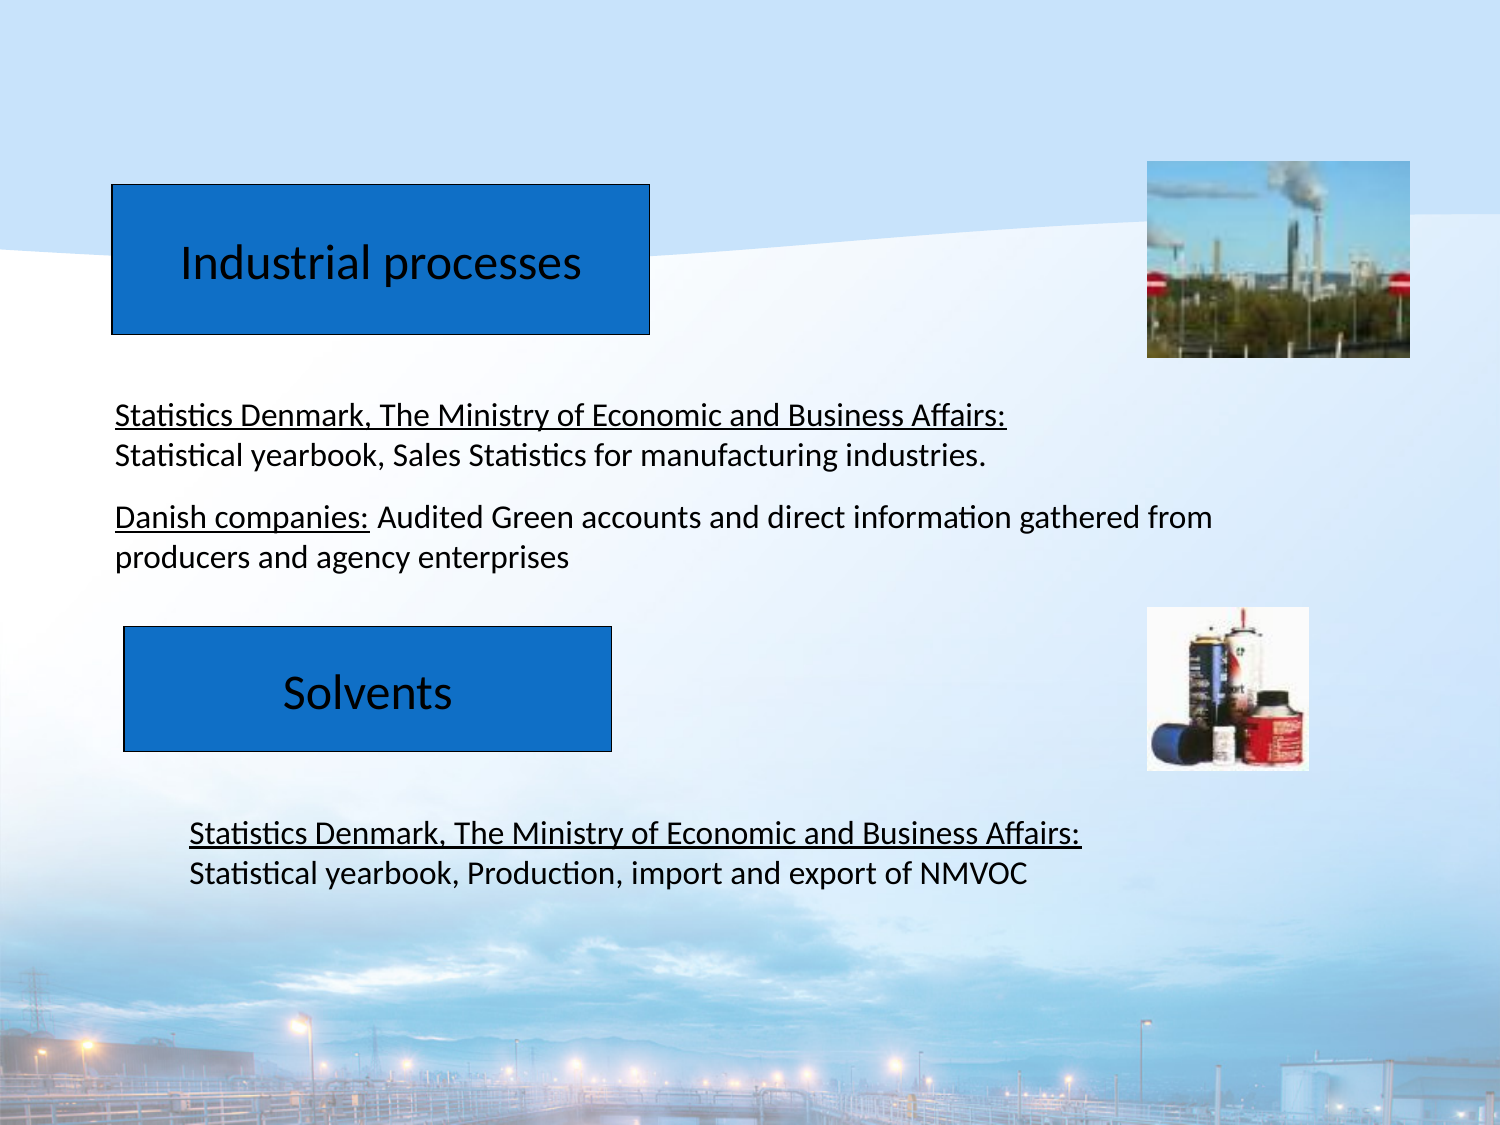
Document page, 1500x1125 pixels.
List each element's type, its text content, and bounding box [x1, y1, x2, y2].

text_box Industrial processes [112, 184, 650, 335]
text_box Statistics Denmark, The Ministry of Economic and Business Affairs: Statistical yearbook, Sales Statistics for manufacturing industries. Danish companies: Audited Green accounts and direct information gathered from producers and agency enterprises [100, 385, 1305, 583]
picture [0, 160, 1500, 1125]
text_box Statistics Denmark, The Ministry of Economic and Business Affairs: Statistical yearbook, Production, import and export of NMVOC [174, 803, 1097, 899]
text_box Solvents [123, 626, 612, 752]
